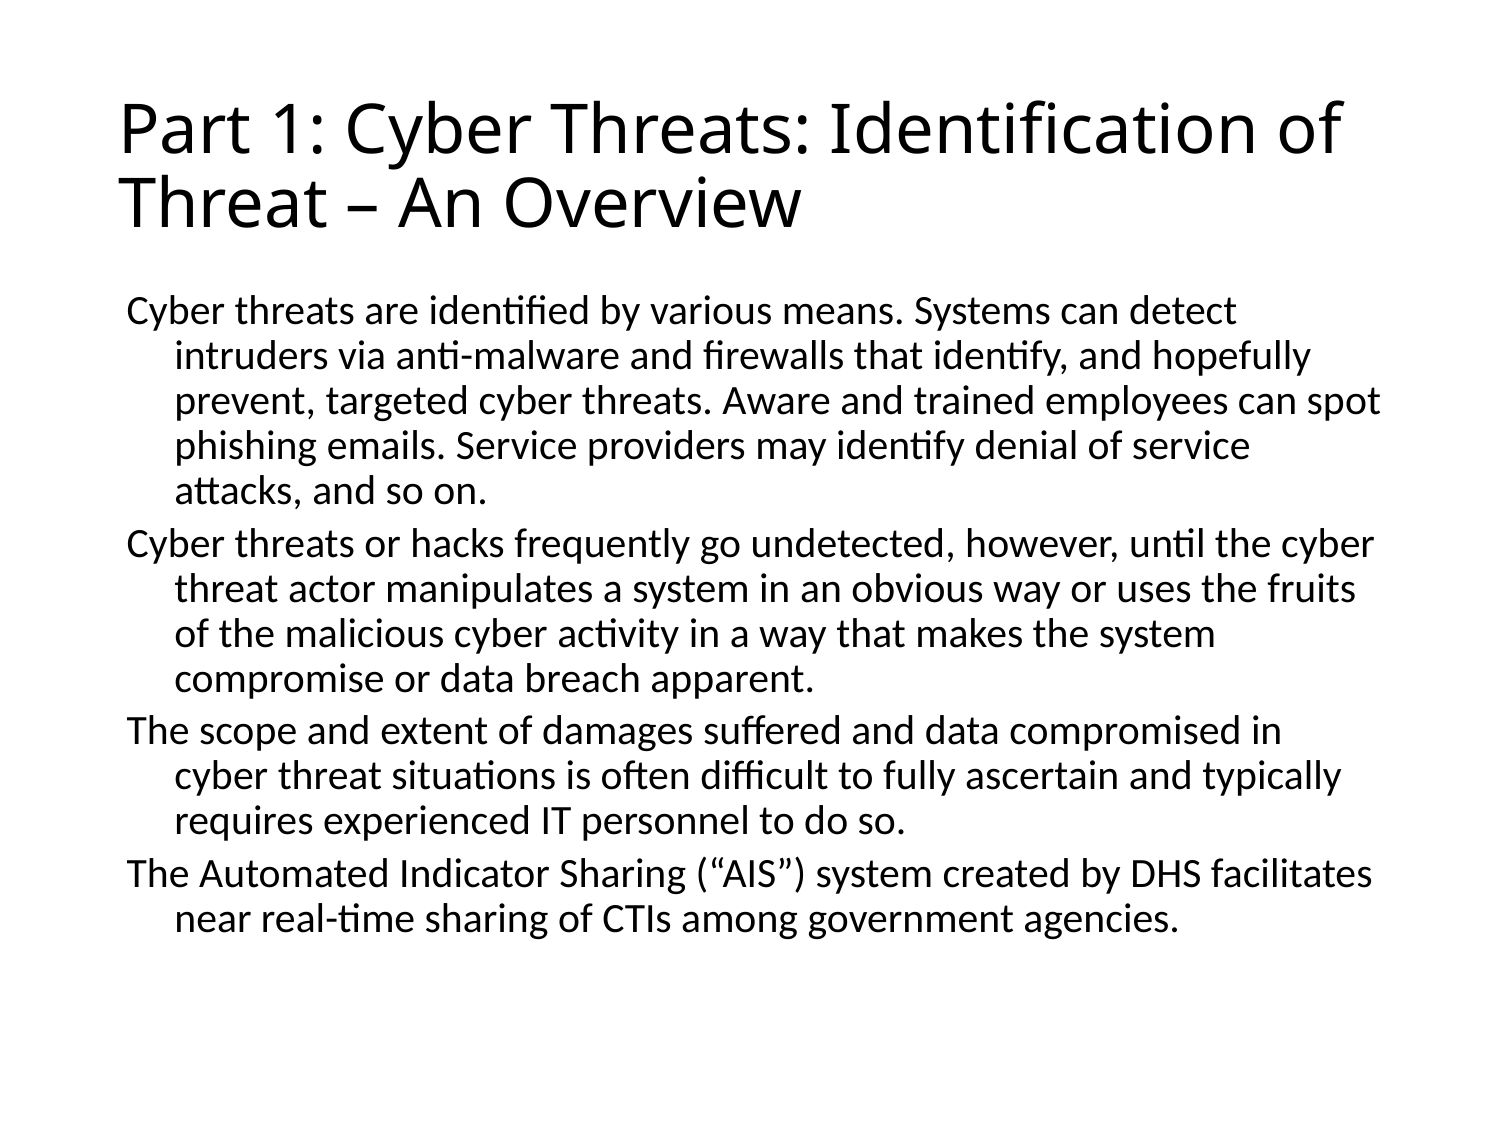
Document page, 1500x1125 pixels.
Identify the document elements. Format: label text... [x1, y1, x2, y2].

list Cyber threats are identified by various means. Systems can detect intruders via anti-malware and firewalls that identify, and hopefully prevent, targeted cyber threats. Aware and trained employees can spot phishing emails. Service providers may identify denial of service attacks, and so on. Cyber threats or hacks frequently go undetected, however, until the cyber threat actor manipulates a system in an obvious way or uses the fruits of the malicious cyber activity in a way that makes the system compromise or data breach apparent. The scope and extent of damages suffered and data compromised in cyber threat situations is often difficult to fully ascertain and typically requires experienced IT personnel to do so. The Automated Indicator Sharing (“AIS”) system created by DHS facilitates near real-time sharing of CTIs among government agencies. [102, 280, 1398, 995]
title Part 1: Cyber Threats: Identification of Threat – An Overview [102, 59, 1398, 278]
